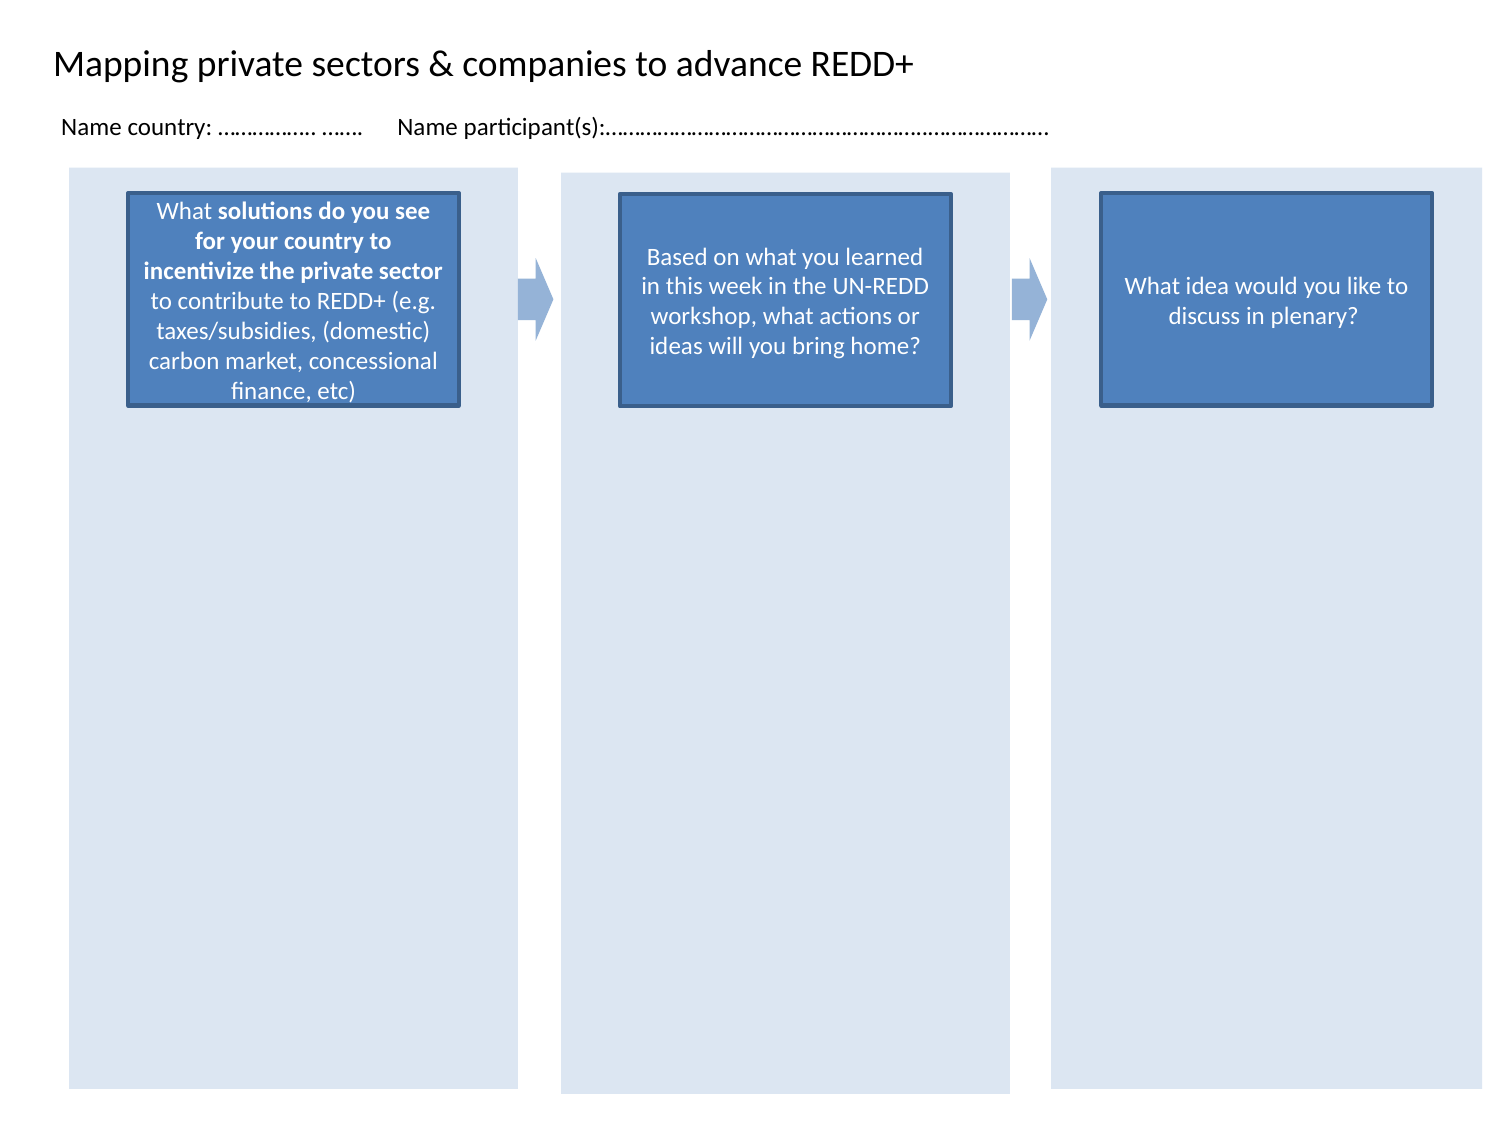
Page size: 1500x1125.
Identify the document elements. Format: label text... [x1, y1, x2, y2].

text_box What solutions do you see for your country to incentivize the private sector to contribute to REDD+ (e.g. taxes/subsidies, (domestic) carbon market, concessional finance, etc) [126, 191, 461, 408]
text_box Mapping private sectors & companies to advance REDD+ [38, 31, 930, 92]
text_box [515, 255, 556, 343]
text_box What idea would you like to discuss in plenary? [1099, 191, 1434, 408]
text_box [67, 165, 520, 1091]
text_box [1009, 255, 1050, 343]
text_box [1049, 165, 1484, 1091]
text_box [559, 171, 1012, 1096]
text_box Name country: …………….. ……. Name participant(s):………………………………………………..………………… [46, 103, 1459, 148]
text_box Based on what you learned in this week in the UN-REDD workshop, what actions or ideas will you bring home? [618, 192, 953, 408]
